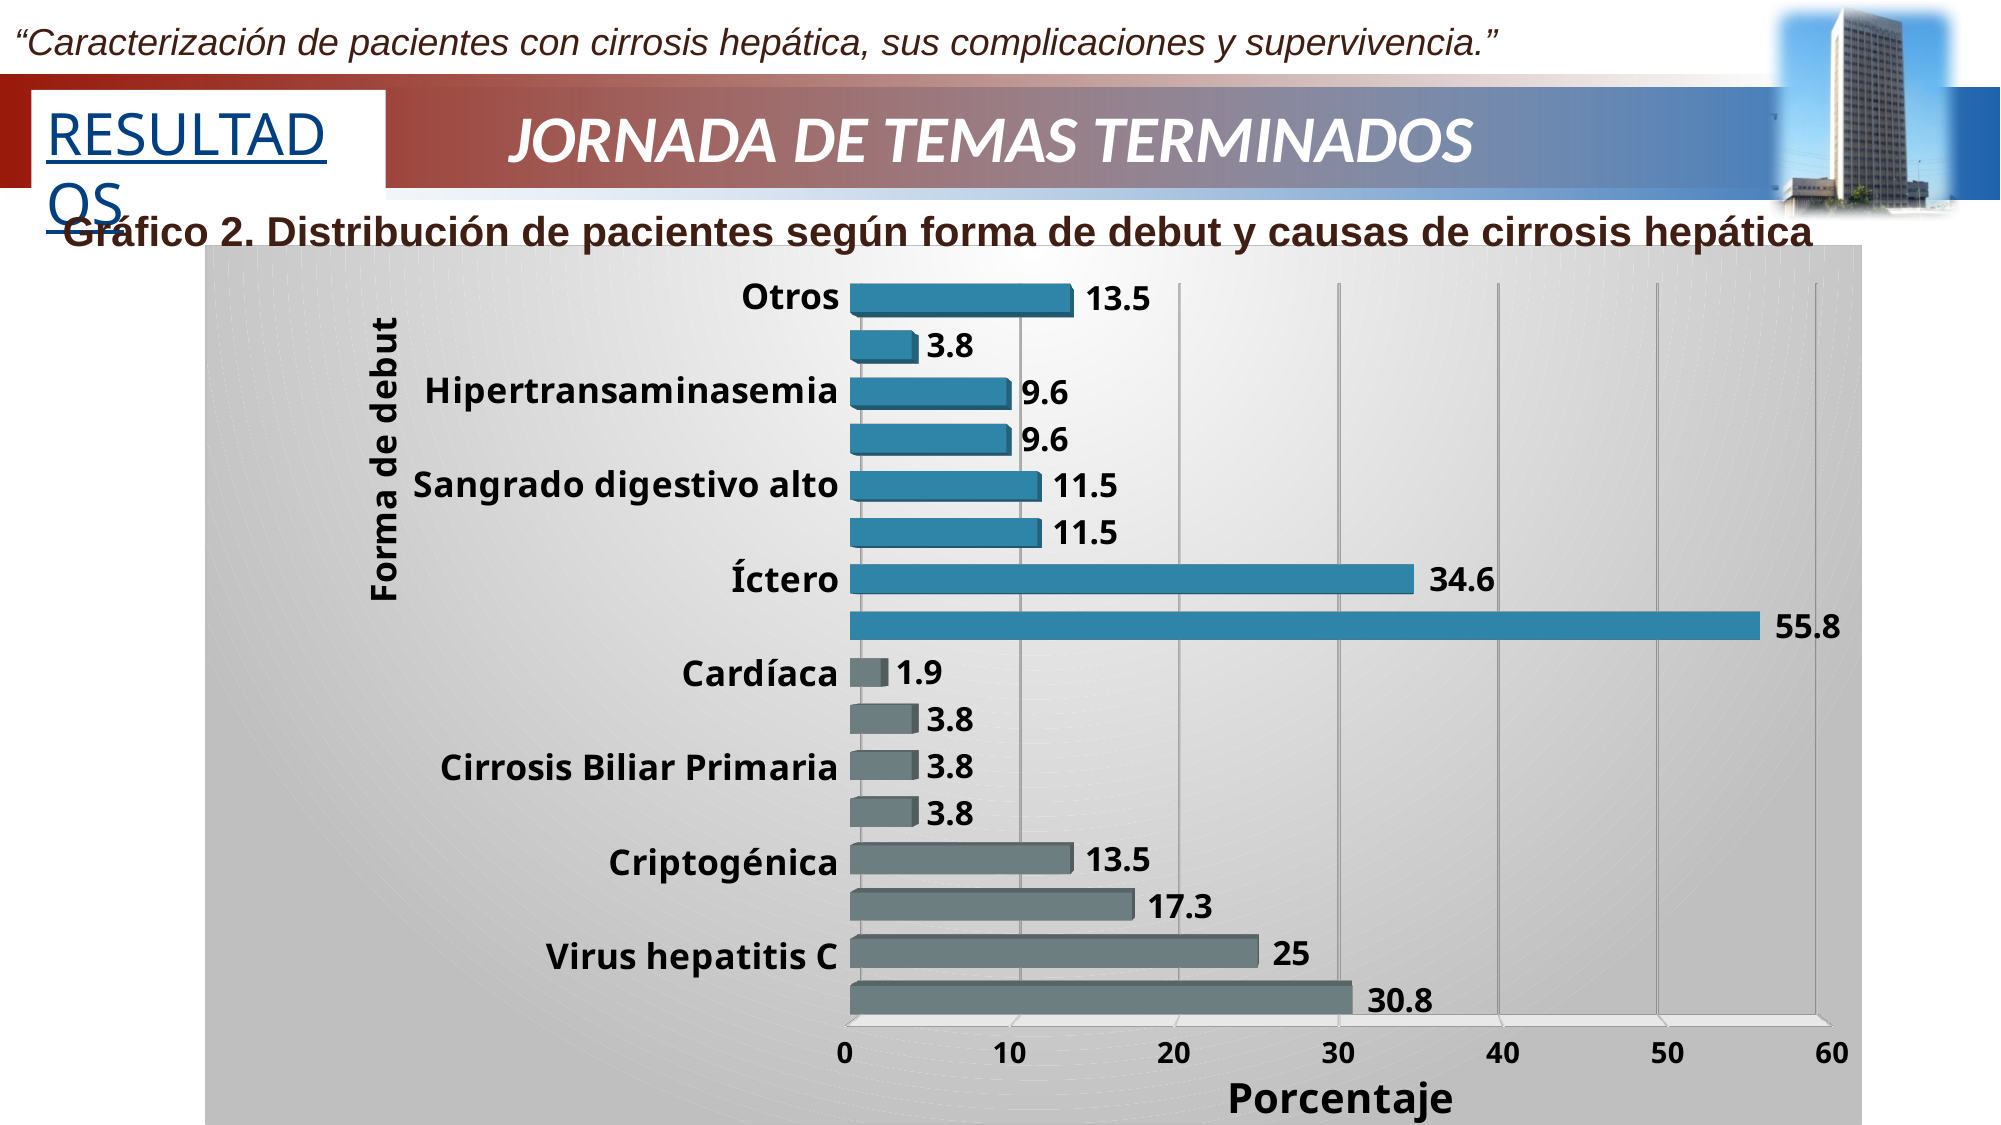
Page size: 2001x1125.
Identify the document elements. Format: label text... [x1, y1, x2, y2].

picture [1783, 22, 1949, 184]
chart [204, 244, 1863, 1125]
title JORNADA DE TEMAS TERMINADOS [386, 89, 1800, 183]
text_box Gráfico 2. Distribución de pacientes según forma de debut y causas de cirrosis hepática [48, 184, 1968, 262]
text_box “Caracterización de pacientes con cirrosis hepática, sus complicaciones y supervivencia.” [0, 10, 1697, 71]
text_box RESULTADOS [31, 89, 386, 245]
